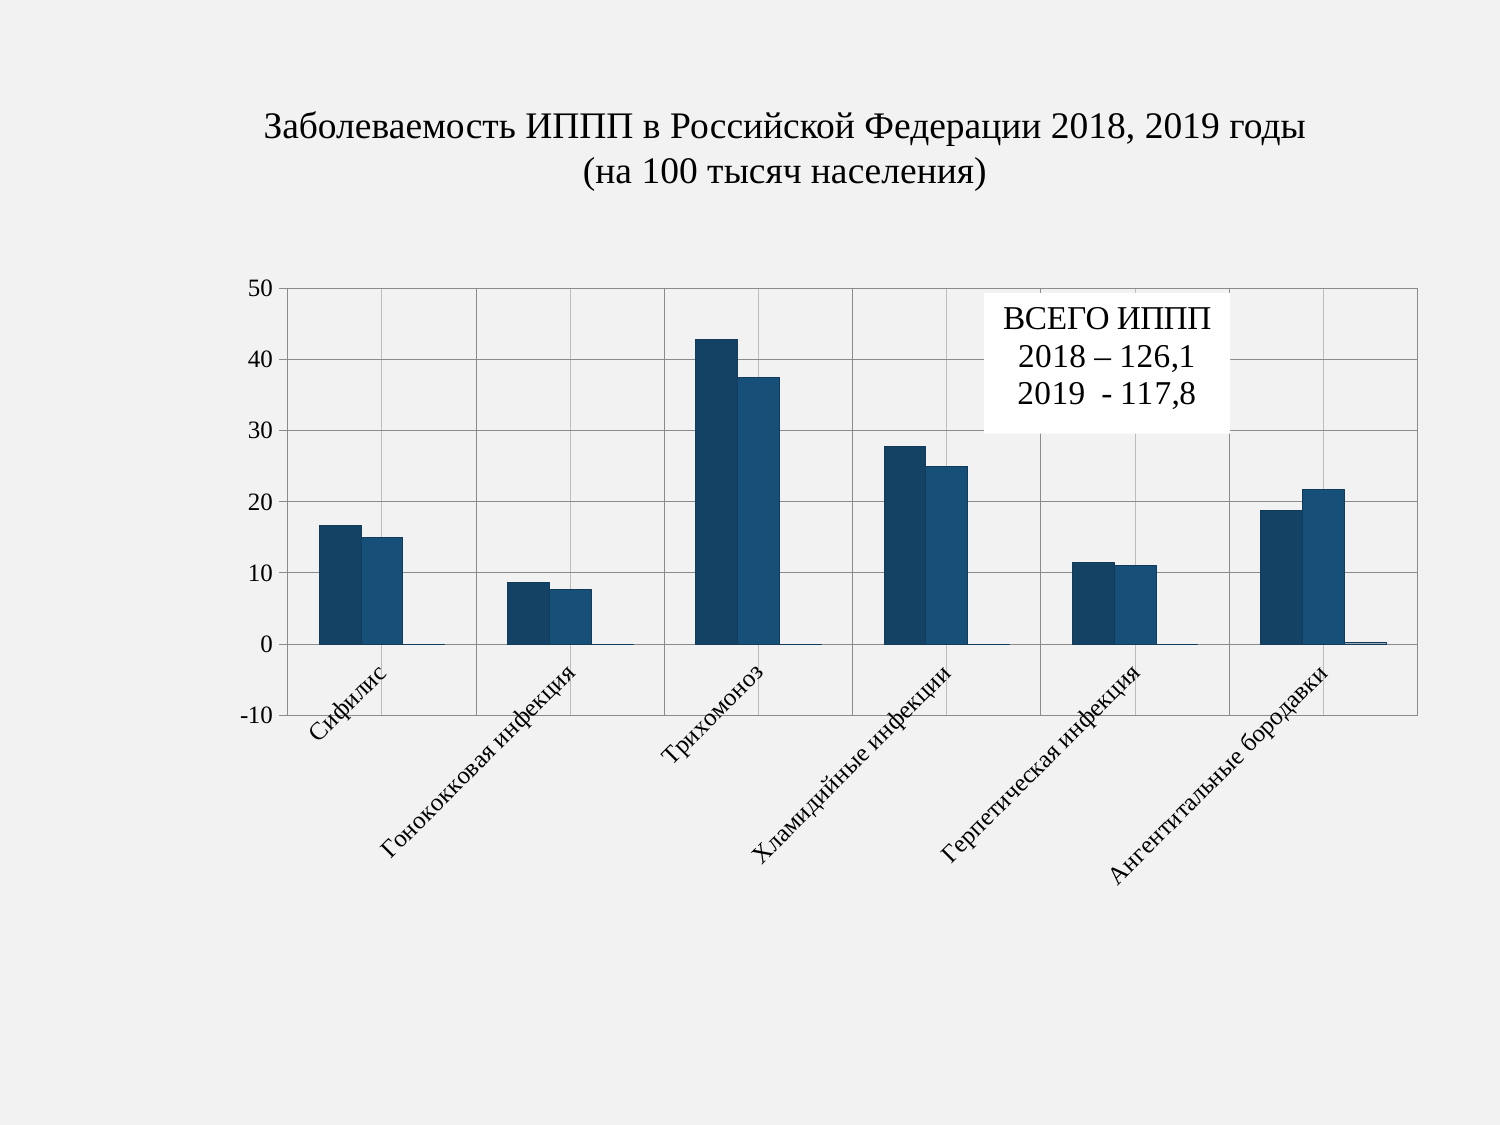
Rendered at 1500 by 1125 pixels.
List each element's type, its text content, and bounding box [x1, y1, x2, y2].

chart [93, 246, 1418, 1055]
text_box Заболеваемость ИППП в Российской Федерации 2018, 2019 годы (на 100 тысяч населения) [140, 93, 1430, 199]
